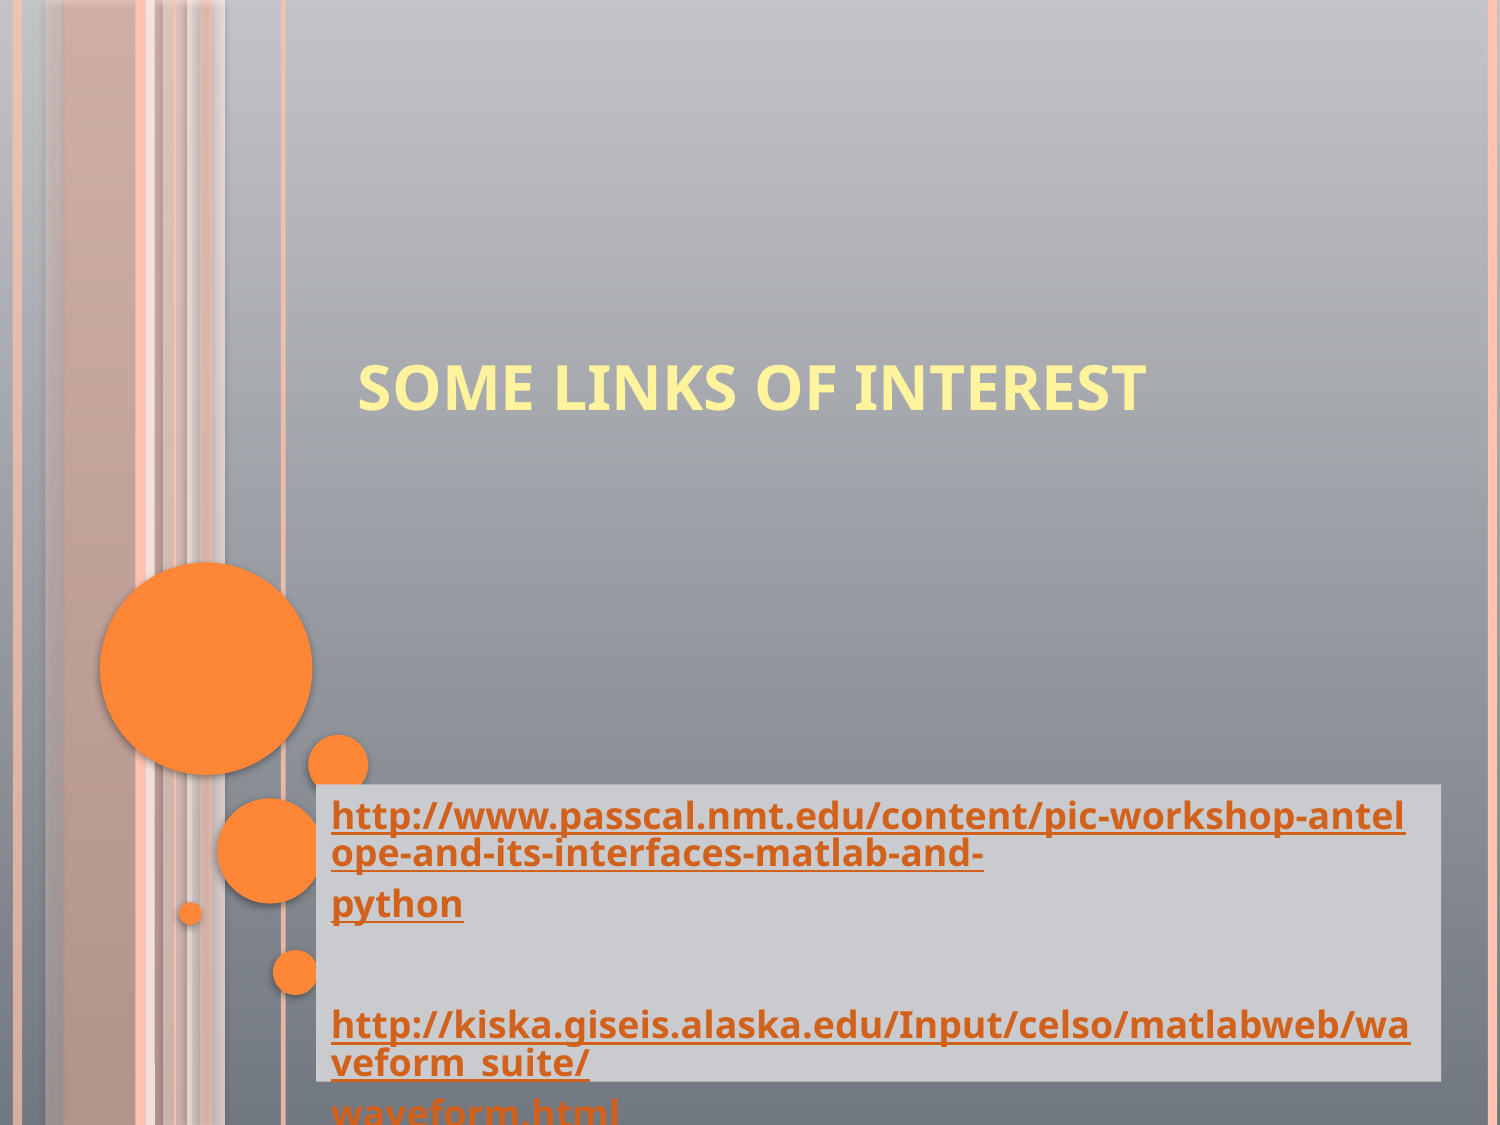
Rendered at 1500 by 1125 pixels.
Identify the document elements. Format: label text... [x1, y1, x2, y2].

list http://www.passcal.nmt.edu/content/pic-workshop-antelope-and-its-interfaces-matlab-and-python http://kiska.giseis.alaska.edu/Input/celso/matlabweb/waveform_suite/waveform.html [316, 784, 1442, 1082]
title Some links of interest [343, 93, 1356, 431]
